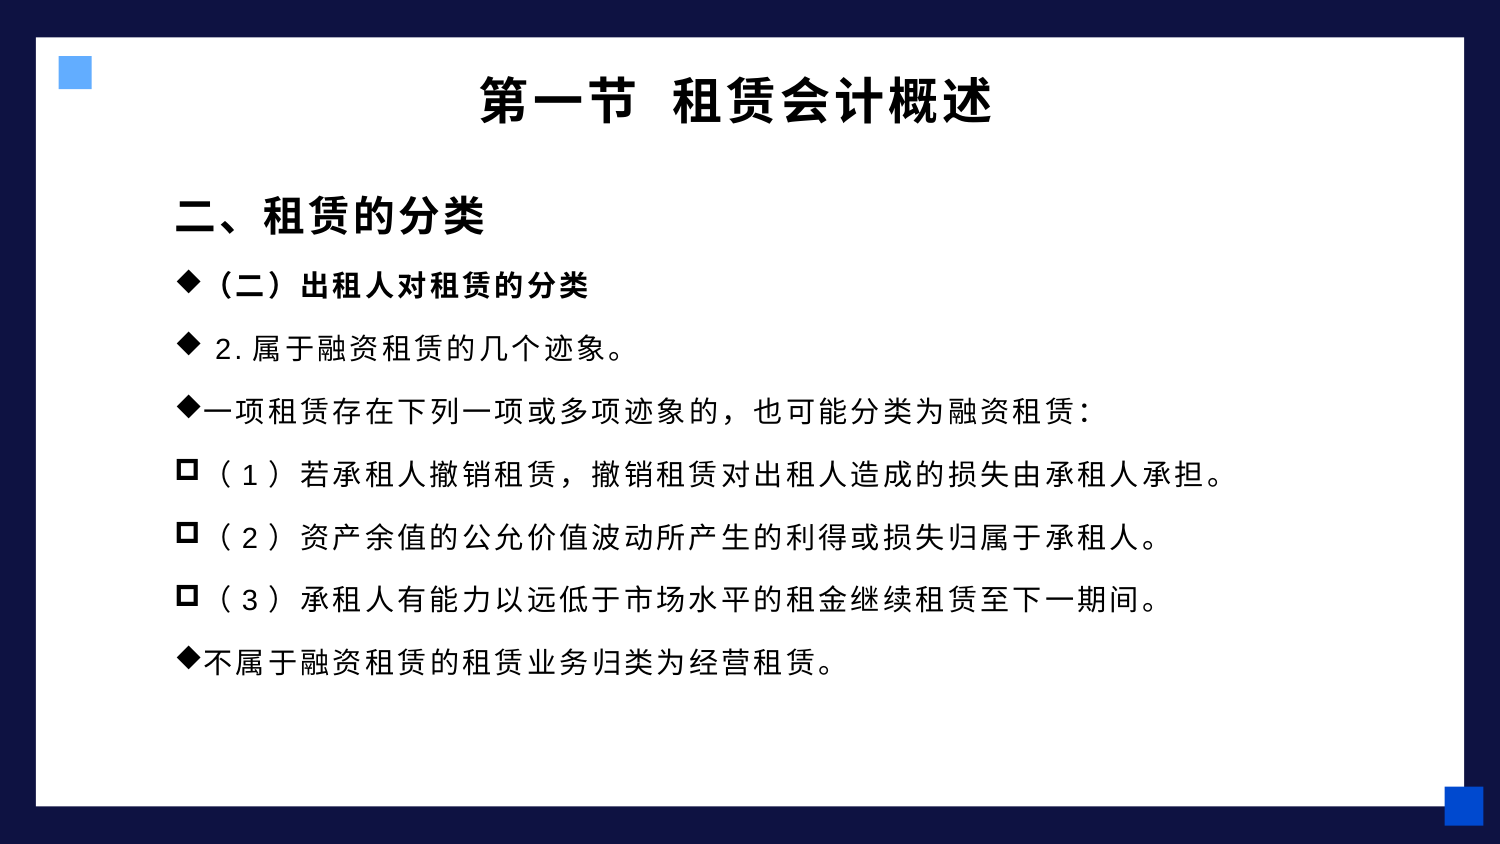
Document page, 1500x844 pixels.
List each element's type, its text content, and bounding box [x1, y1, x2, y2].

title 第一节 租赁会计概述 [141, 48, 1327, 138]
list 二、租赁的分类 （二）出租人对租赁的分类 2.属于融资租赁的几个迹象。 一项租赁存在下列一项或多项迹象的，也可能分类为融资租赁： （1）若承租人撤销租赁，撤销租赁对出租人造成的损失由承租人承担。 （2）资产余值的公允价值波动所产生的利得或损失归属于承租人。 （3）承租人有能力以远低于市场水平的租金继续租赁至下一期间。 不属于融资租赁的租赁业务归类为经营租赁。 [157, 179, 1365, 604]
